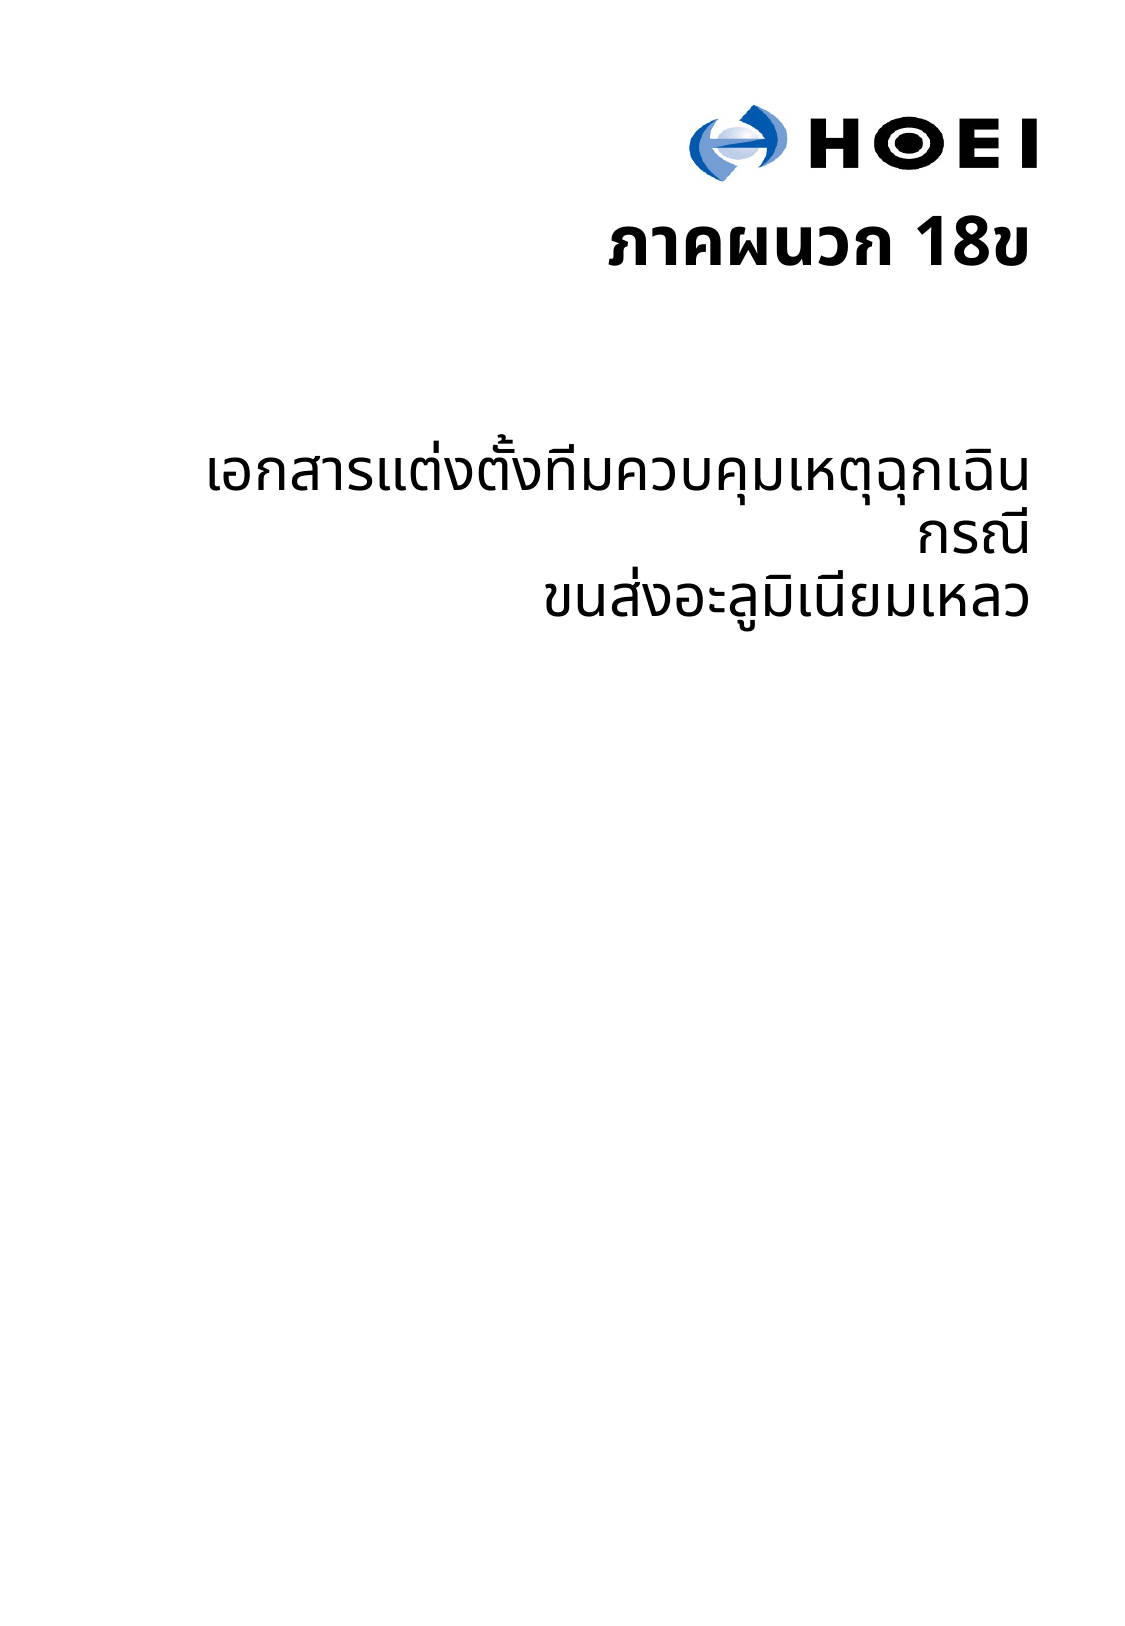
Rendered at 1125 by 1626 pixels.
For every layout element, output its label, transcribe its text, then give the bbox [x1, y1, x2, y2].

title ภาคผนวก 18ข [77, 86, 1048, 401]
list เอกสารแต่งตั้งทีมควบคุมเหตุฉุกเฉินกรณี ขนส่งอะลูมิเนียมเหลว [77, 432, 1048, 1464]
picture [687, 103, 1038, 183]
